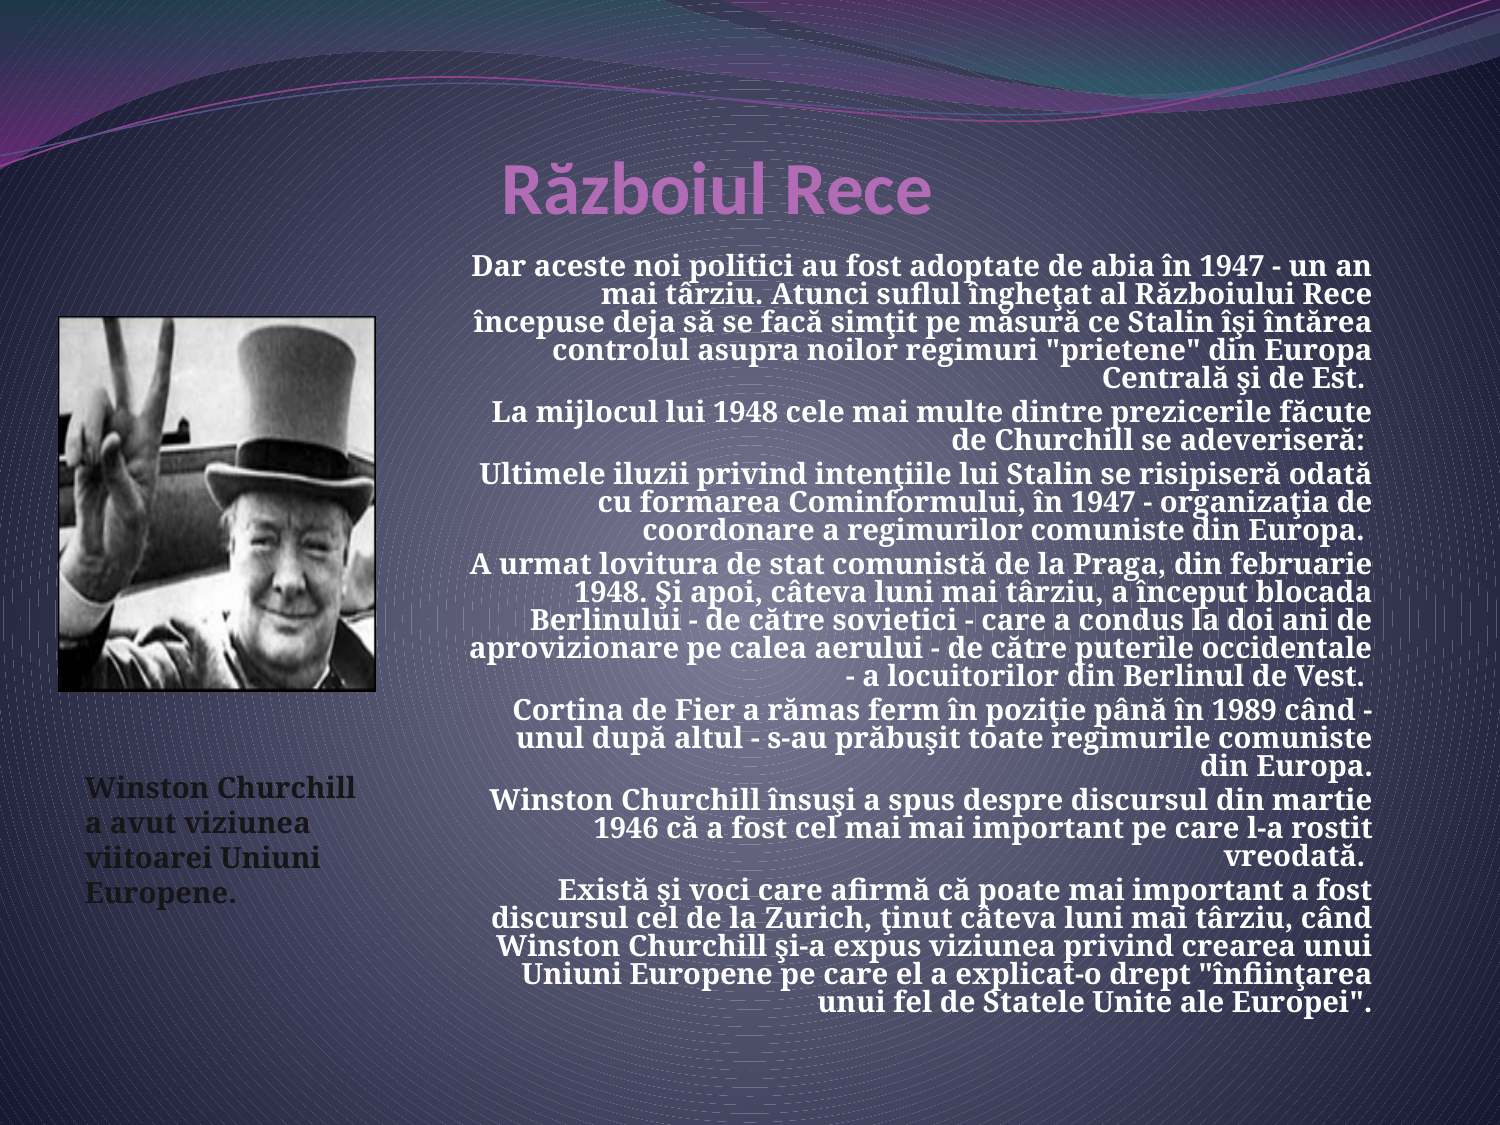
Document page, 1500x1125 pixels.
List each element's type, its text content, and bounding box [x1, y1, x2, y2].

title Războiul Rece [0, 34, 937, 230]
picture [58, 316, 376, 692]
subtitle Dar aceste noi politici au fost adoptate de abia în 1947 - un an mai târziu. Atunci suflul îngheţat al Războiului Rece începuse deja să se facă simţit pe măsură ce Stalin îşi întărea controlul asupra noilor regimuri "prietene" din Europa Centrală şi de Est. La mijlocul lui 1948 cele mai multe dintre prezicerile făcute de Churchill se adeveriseră: Ultimele iluzii privind intenţiile lui Stalin se risipiseră odată cu formarea Cominformului, în 1947 - organizaţia de coordonare a regimurilor comuniste din Europa. A urmat lovitura de stat comunistă de la Praga, din februarie 1948. Şi apoi, câteva luni mai târziu, a început blocada Berlinului - de către sovietici - care a condus la doi ani de aprovizionare pe calea aerului - de către puterile occidentale - a locuitorilor din Berlinul de Vest. Cortina de Fier a rămas ferm în poziţie până în 1989 când - unul după altul - s-au prăbuşit toate regimurile comuniste din Europa. Winston Churchill însuşi a spus despre discursul din martie 1946 că a fost cel mai mai important pe care l-a rostit vreodată. Există şi voci care afirmă că poate mai important a fost discursul cel de la Zurich, ţinut câteva luni mai târziu, când Winston Churchill şi-a expus viziunea privind crearea unui Uniuni Europene pe care el a explicat-o drept "înfiinţarea unui fel de Statele Unite ale Europei". [468, 245, 1377, 1102]
text_box Winston Churchill a avut viziunea viitoarei Uniuni Europene. [70, 761, 387, 917]
